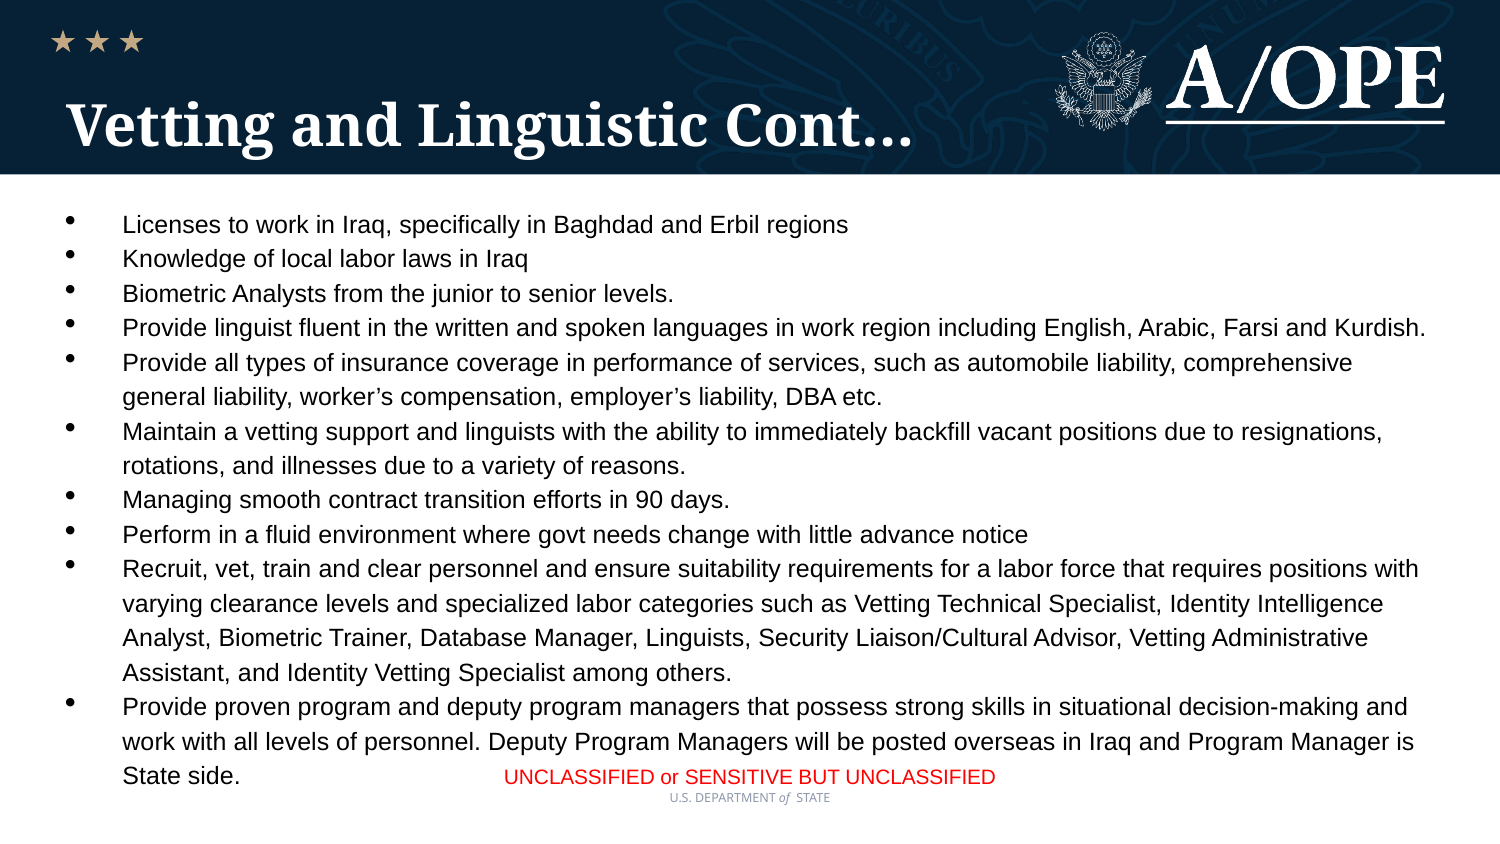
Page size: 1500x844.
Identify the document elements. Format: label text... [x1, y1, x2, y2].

title Vetting and Linguistic Cont… [51, 72, 1449, 167]
text_box UNCLASSIFIED or SENSITIVE BUT UNCLASSIFIED [489, 756, 1011, 796]
list Licenses to work in Iraq, specifically in Baghdad and Erbil regions Knowledge of local labor laws in Iraq Biometric Analysts from the junior to senior levels. Provide linguist fluent in the written and spoken languages in work region including English, Arabic, Farsi and Kurdish. Provide all types of insurance coverage in performance of services, such as automobile liability, comprehensive general liability, worker’s compensation, employer’s liability, DBA etc. Maintain a vetting support and linguists with the ability to immediately backfill vacant positions due to resignations, rotations, and illnesses due to a variety of reasons. Managing smooth contract transition efforts in 90 days. Perform in a fluid environment where govt needs change with little advance notice Recruit, vet, train and clear personnel and ensure suitability requirements for a labor force that requires positions with varying clearance levels and specialized labor categories such as Vetting Technical Specialist, Identity Intelligence Analyst, Biometric Trainer, Database Manager, Linguists, Security Liaison/Cultural Advisor, Vetting Administrative Assistant, and Identity Vetting Specialist among others. Provide proven program and deputy program managers that possess strong skills in situational decision-making and work with all levels of personnel. Deputy Program Managers will be posted overseas in Iraq and Program Manager is State side. [51, 189, 1449, 813]
picture [587, 0, 1500, 174]
